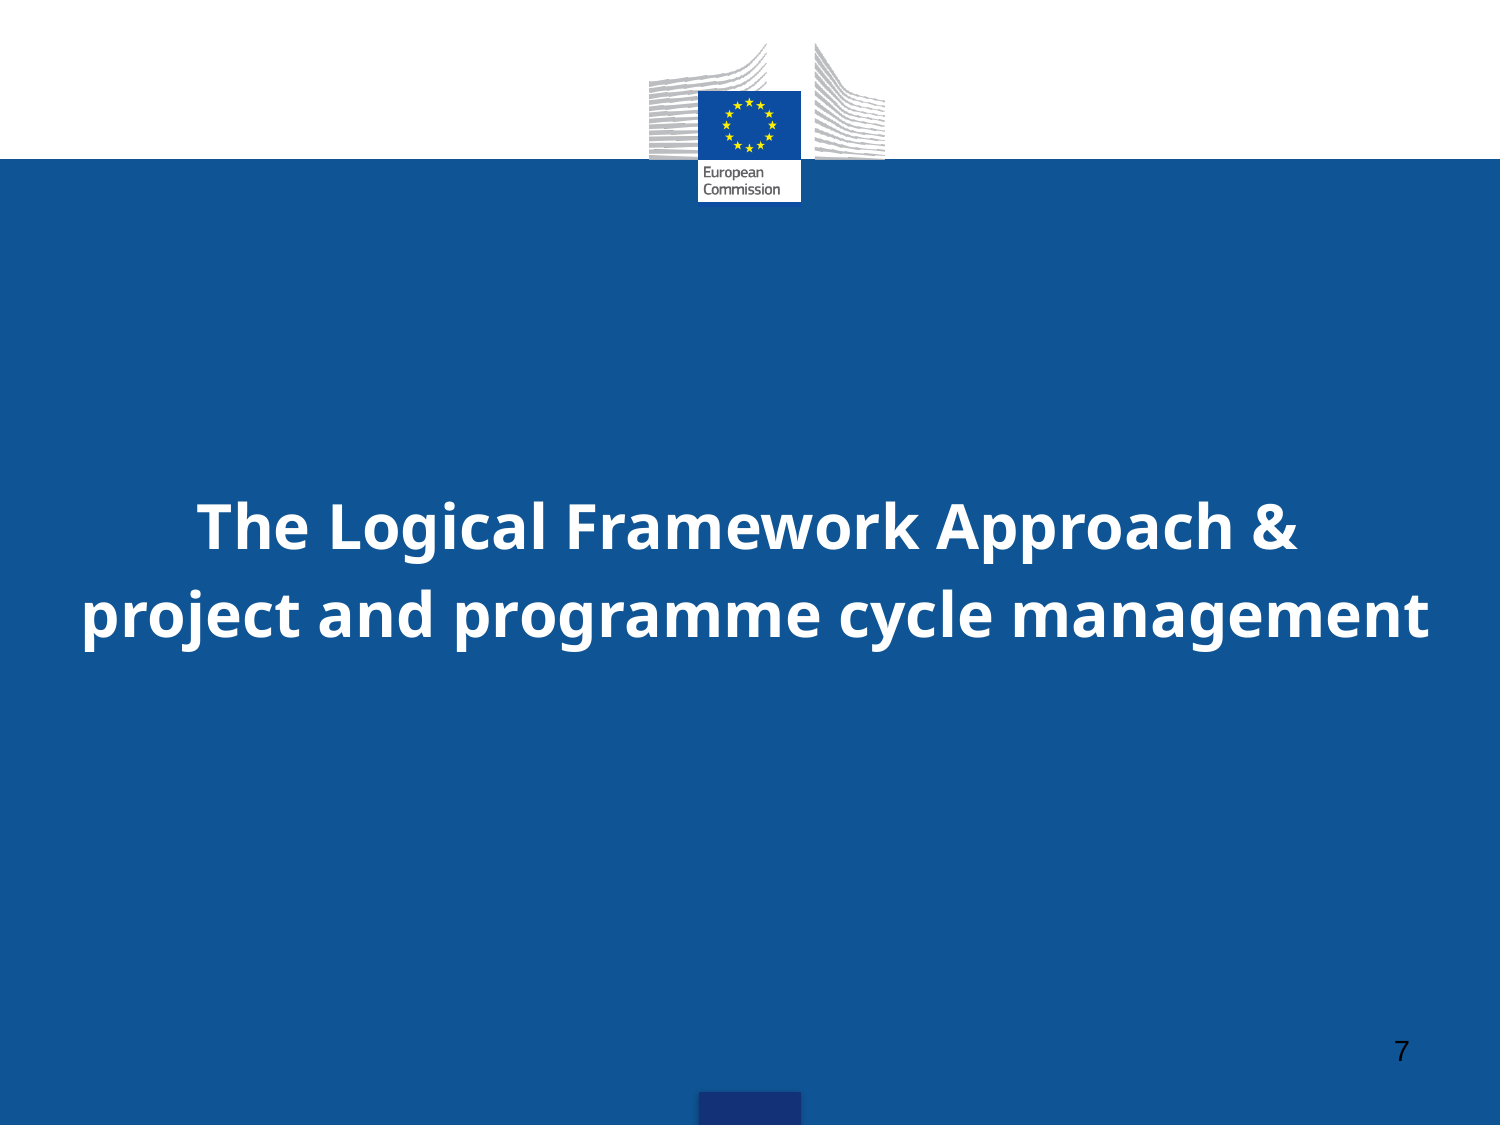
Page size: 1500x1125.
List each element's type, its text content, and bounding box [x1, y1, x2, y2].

slide_number 7 [1074, 1024, 1426, 1103]
subtitle The Logical Framework Approach & project and programme cycle management [0, 479, 1499, 764]
